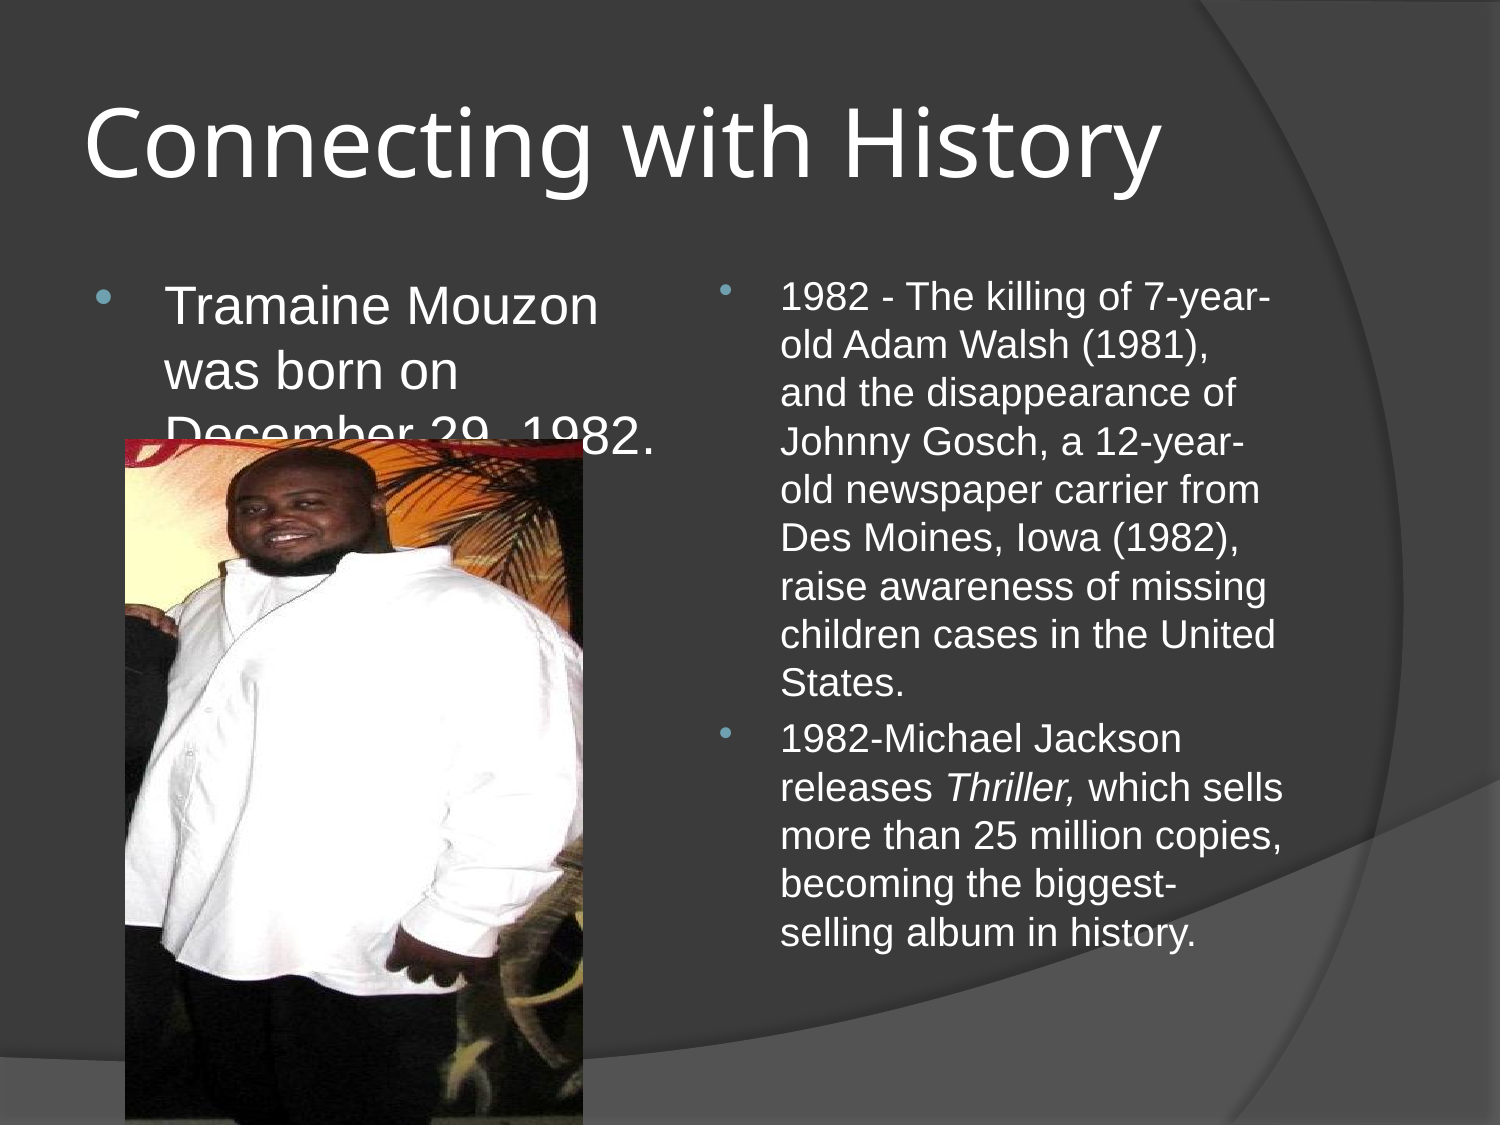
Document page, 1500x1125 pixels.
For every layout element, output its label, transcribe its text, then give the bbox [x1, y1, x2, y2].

title Connecting with History [75, 45, 1300, 233]
list 1982 - The killing of 7-year-old Adam Walsh (1981), and the disappearance of Johnny Gosch, a 12-year-old newspaper carrier from Des Moines, Iowa (1982), raise awareness of missing children cases in the United States. 1982-Michael Jackson releases Thriller, which sells more than 25 million copies, becoming the biggest-selling album in history. [699, 262, 1300, 1005]
picture [124, 438, 583, 1125]
list Tramaine Mouzon was born on December 29, 1982. [75, 262, 675, 488]
